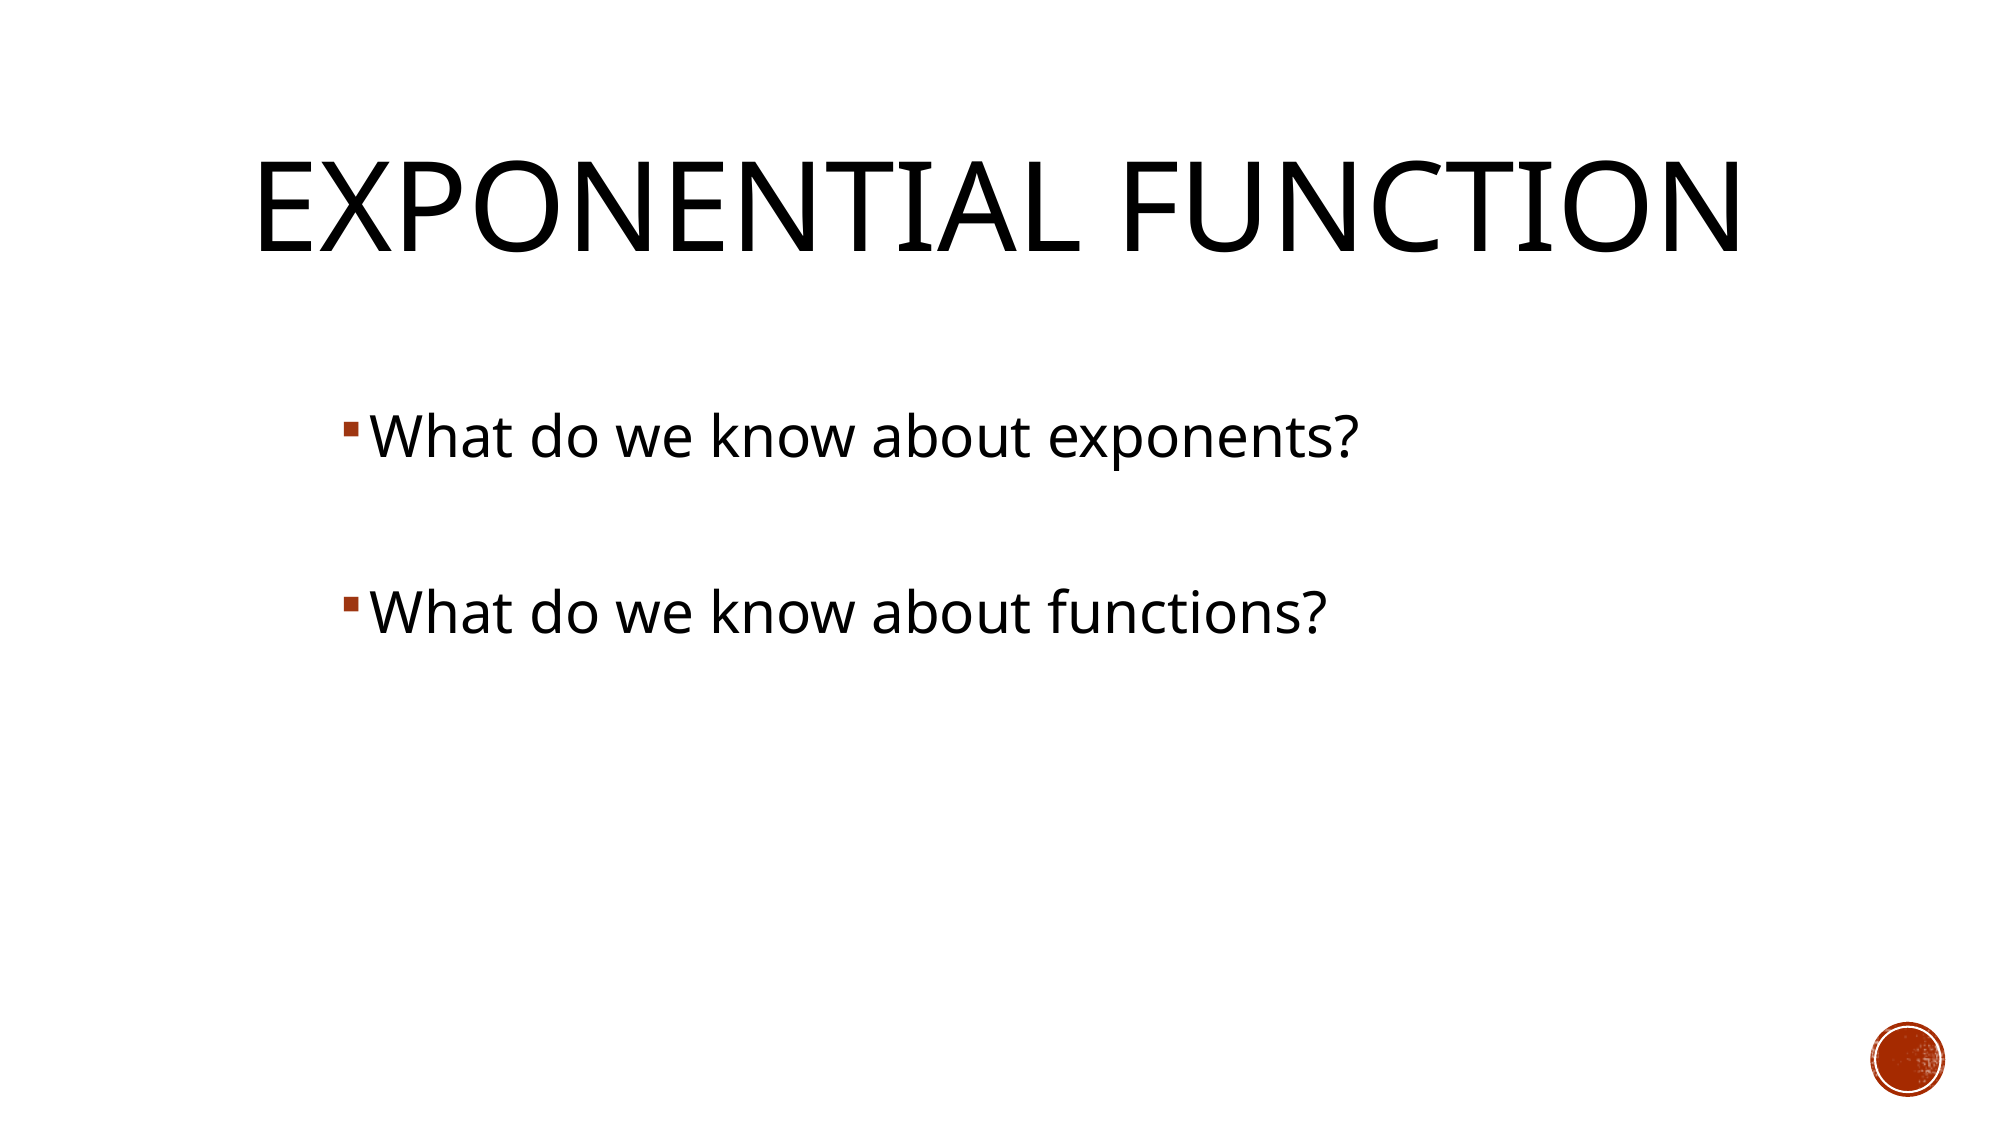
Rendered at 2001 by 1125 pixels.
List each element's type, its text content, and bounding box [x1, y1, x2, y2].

list What do we know about exponents? What do we know about functions? [324, 399, 1675, 1038]
title Exponential Function [175, 79, 1826, 344]
